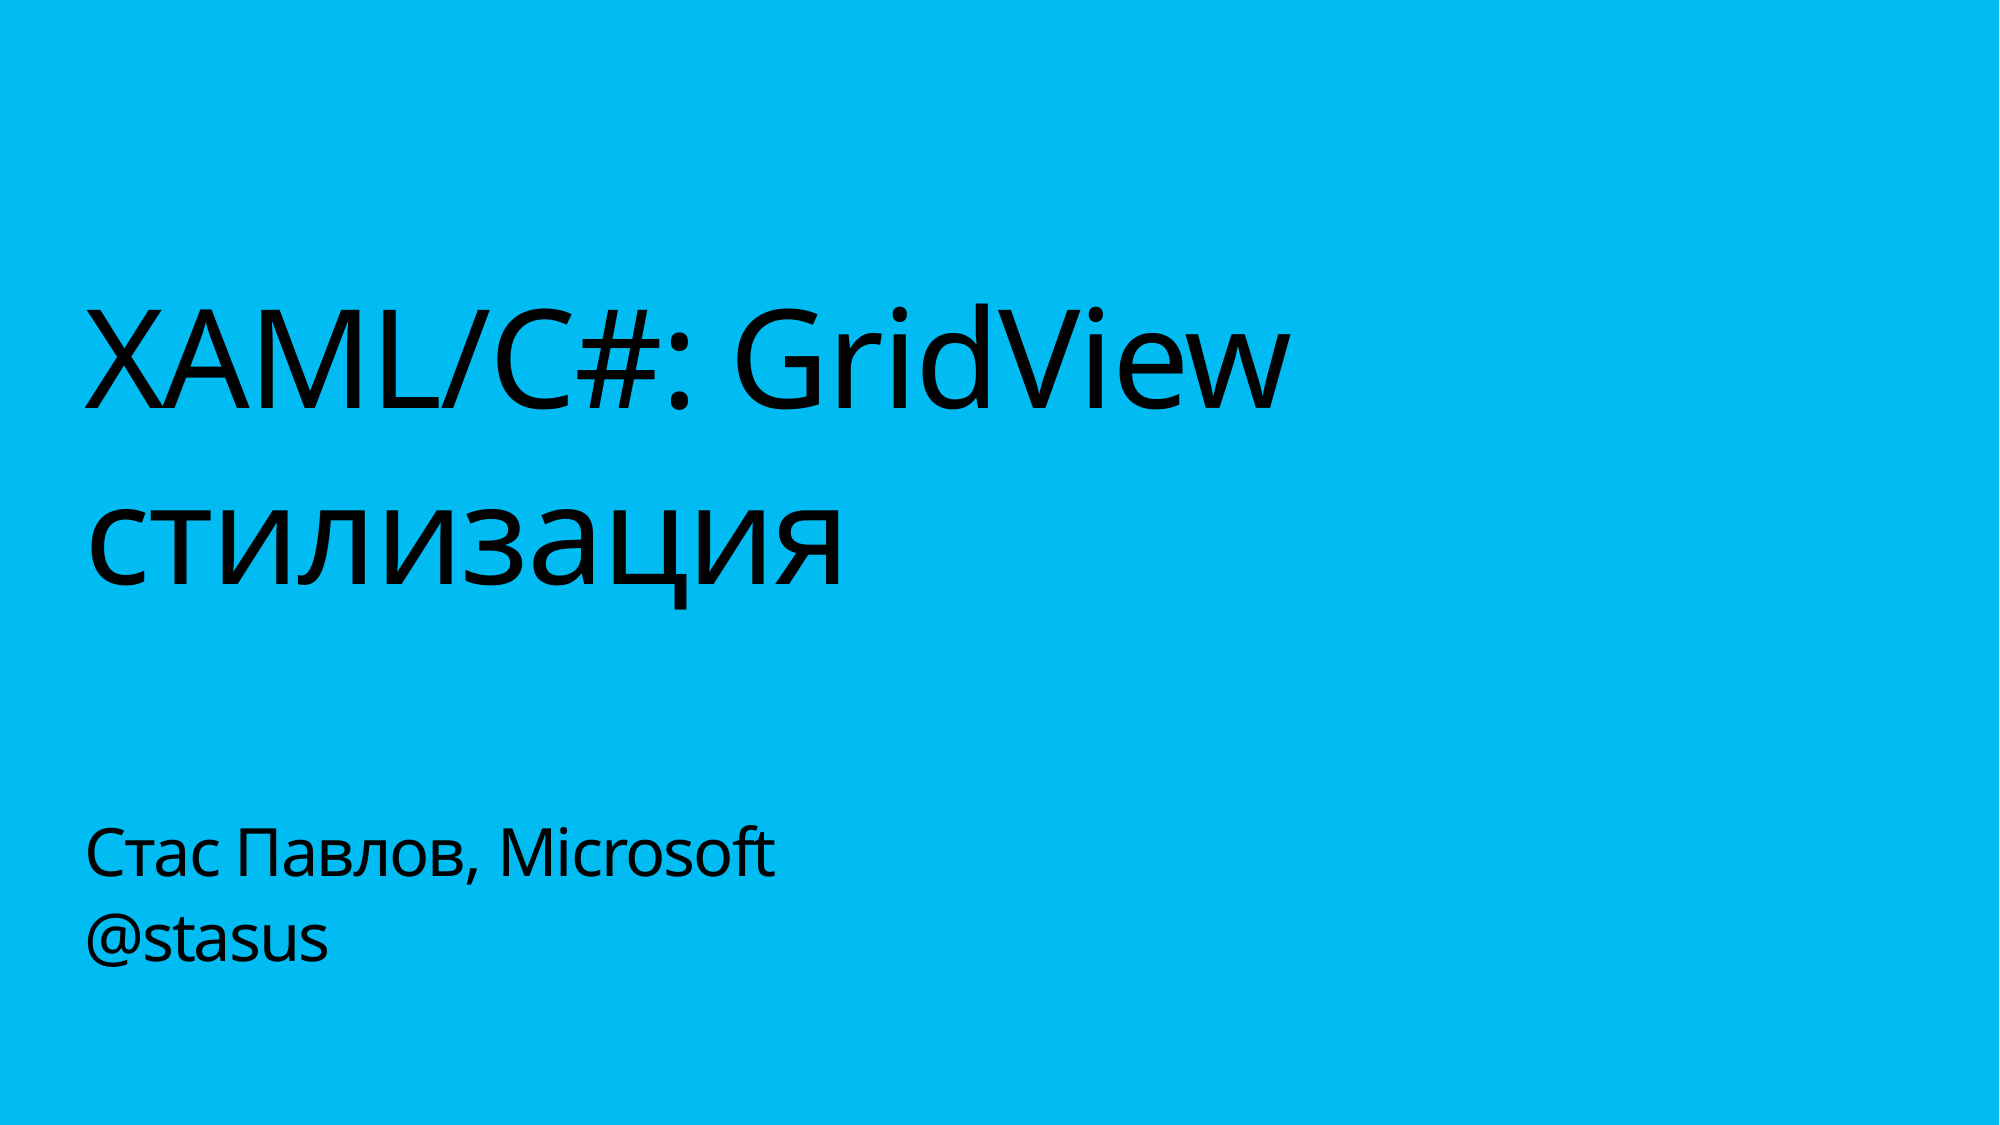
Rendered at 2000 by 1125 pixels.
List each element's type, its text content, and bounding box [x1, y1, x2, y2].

list XAML/C#: GridView стилизация [84, 290, 1926, 624]
list Стас Павлов, Microsoft @stasus [84, 819, 1317, 981]
